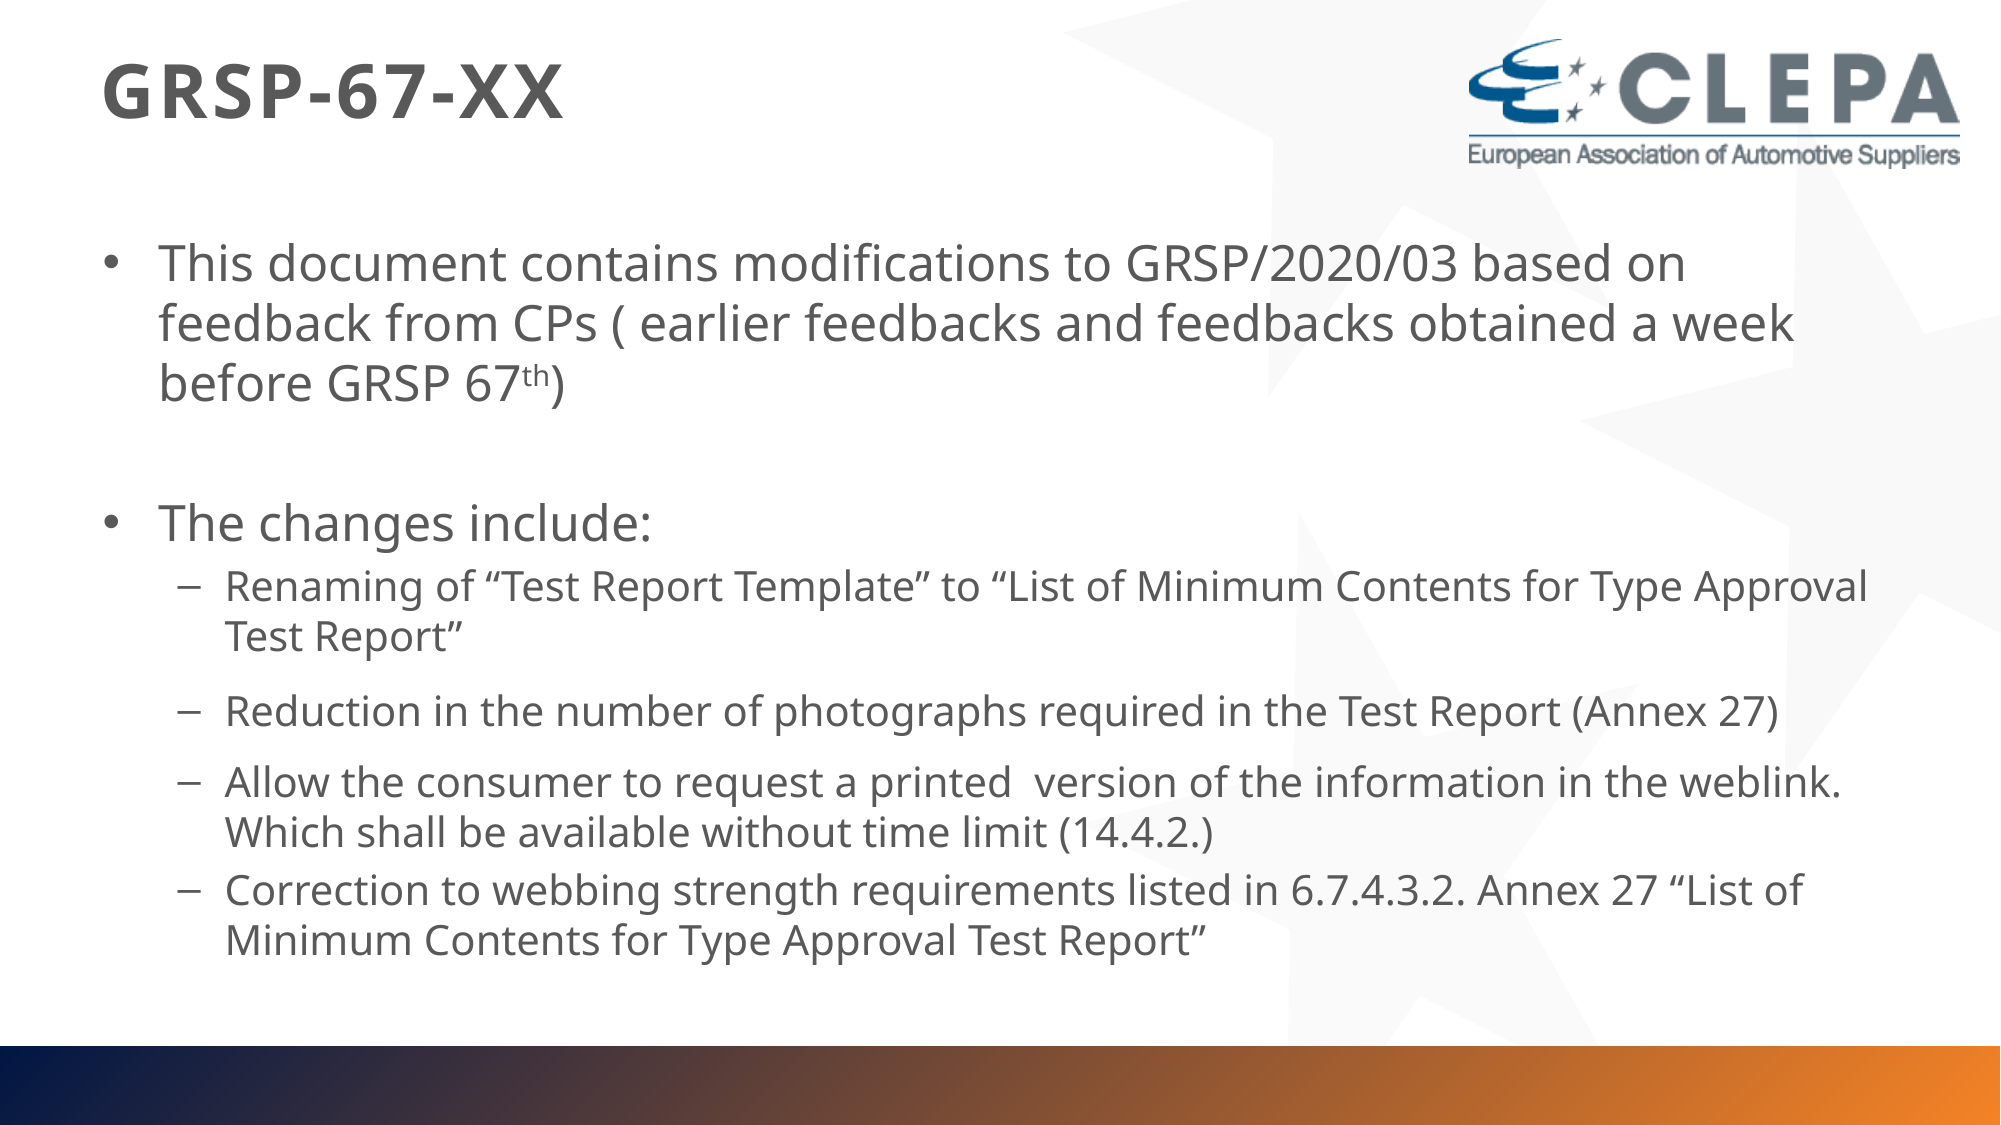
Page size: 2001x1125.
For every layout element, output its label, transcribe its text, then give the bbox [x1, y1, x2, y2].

list This document contains modifications to GRSP/2020/03 based on feedback from CPs ( earlier feedbacks and feedbacks obtained a week before GRSP 67th) The changes include: Renaming of “Test Report Template” to “List of Minimum Contents for Type Approval Test Report” Reduction in the number of photographs required in the Test Report (Annex 27) Allow the consumer to request a printed version of the information in the weblink. Which shall be available without time limit (14.4.2.) Correction to webbing strength requirements listed in 6.7.4.3.2. Annex 27 “List of Minimum Contents for Type Approval Test Report” [87, 223, 1916, 1024]
title GRSP-67-XX [85, 58, 1277, 142]
picture [1469, 39, 1960, 169]
